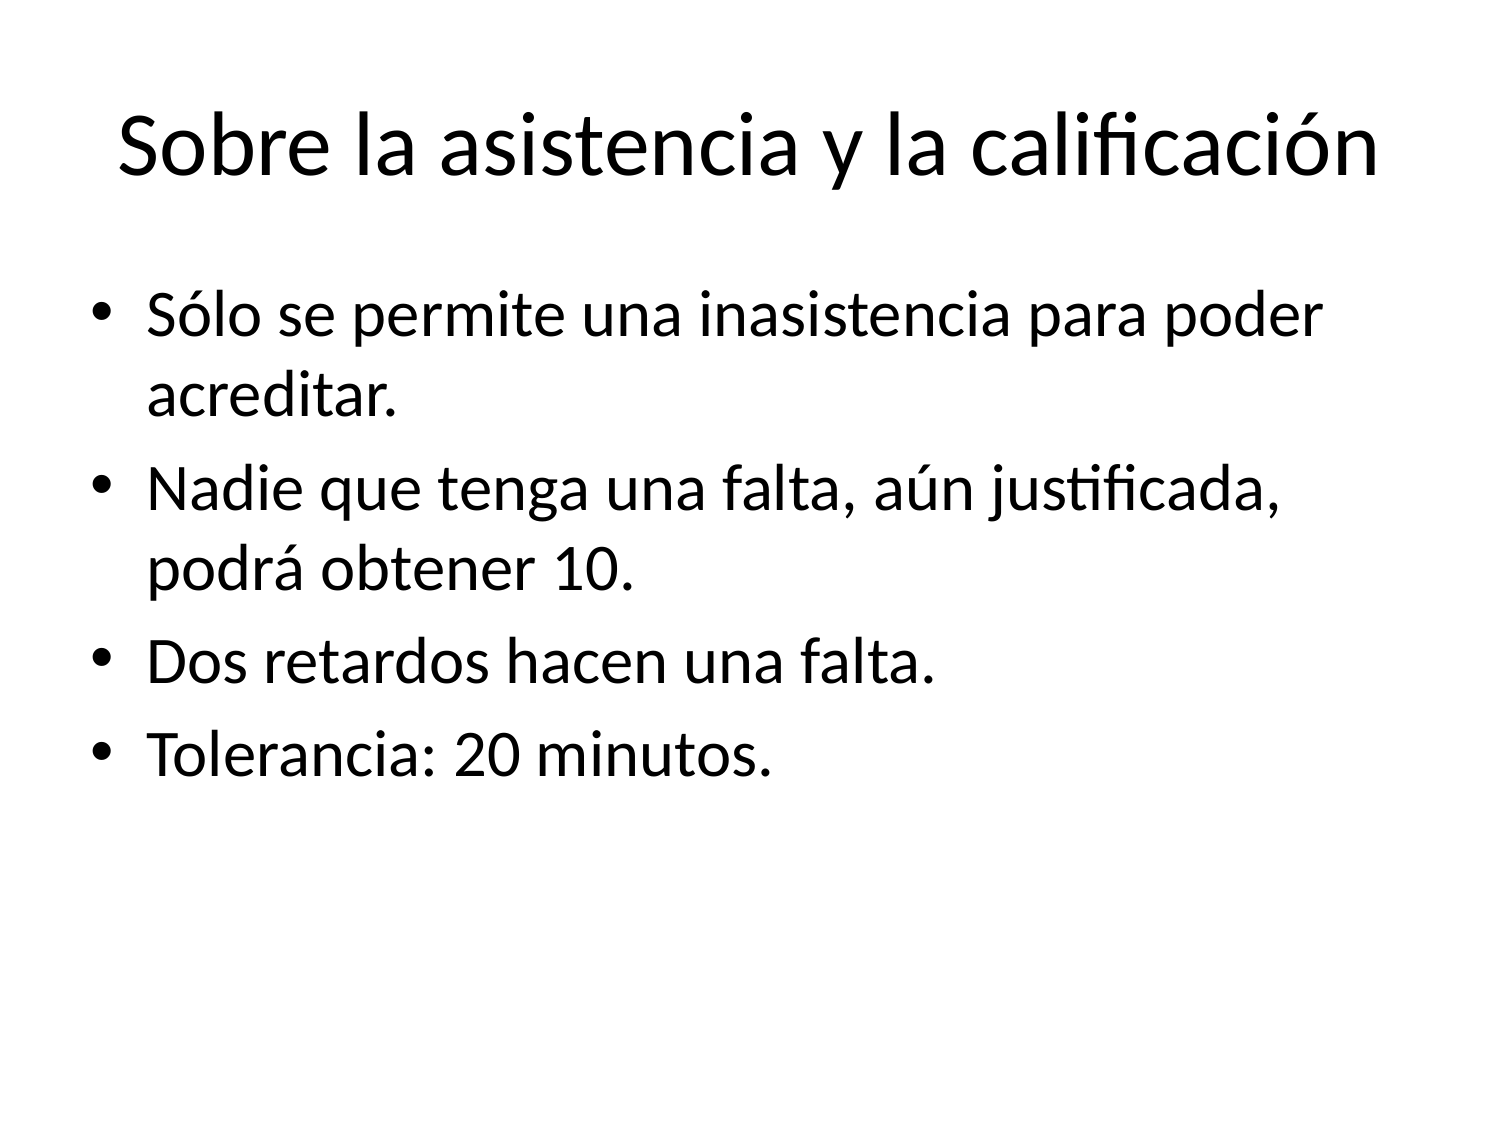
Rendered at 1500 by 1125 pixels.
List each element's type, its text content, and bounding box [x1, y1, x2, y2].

list Sólo se permite una inasistencia para poder acreditar. Nadie que tenga una falta, aún justificada, podrá obtener 10. Dos retardos hacen una falta. Tolerancia: 20 minutos. [75, 262, 1425, 1005]
title Sobre la asistencia y la calificación [75, 45, 1425, 233]
